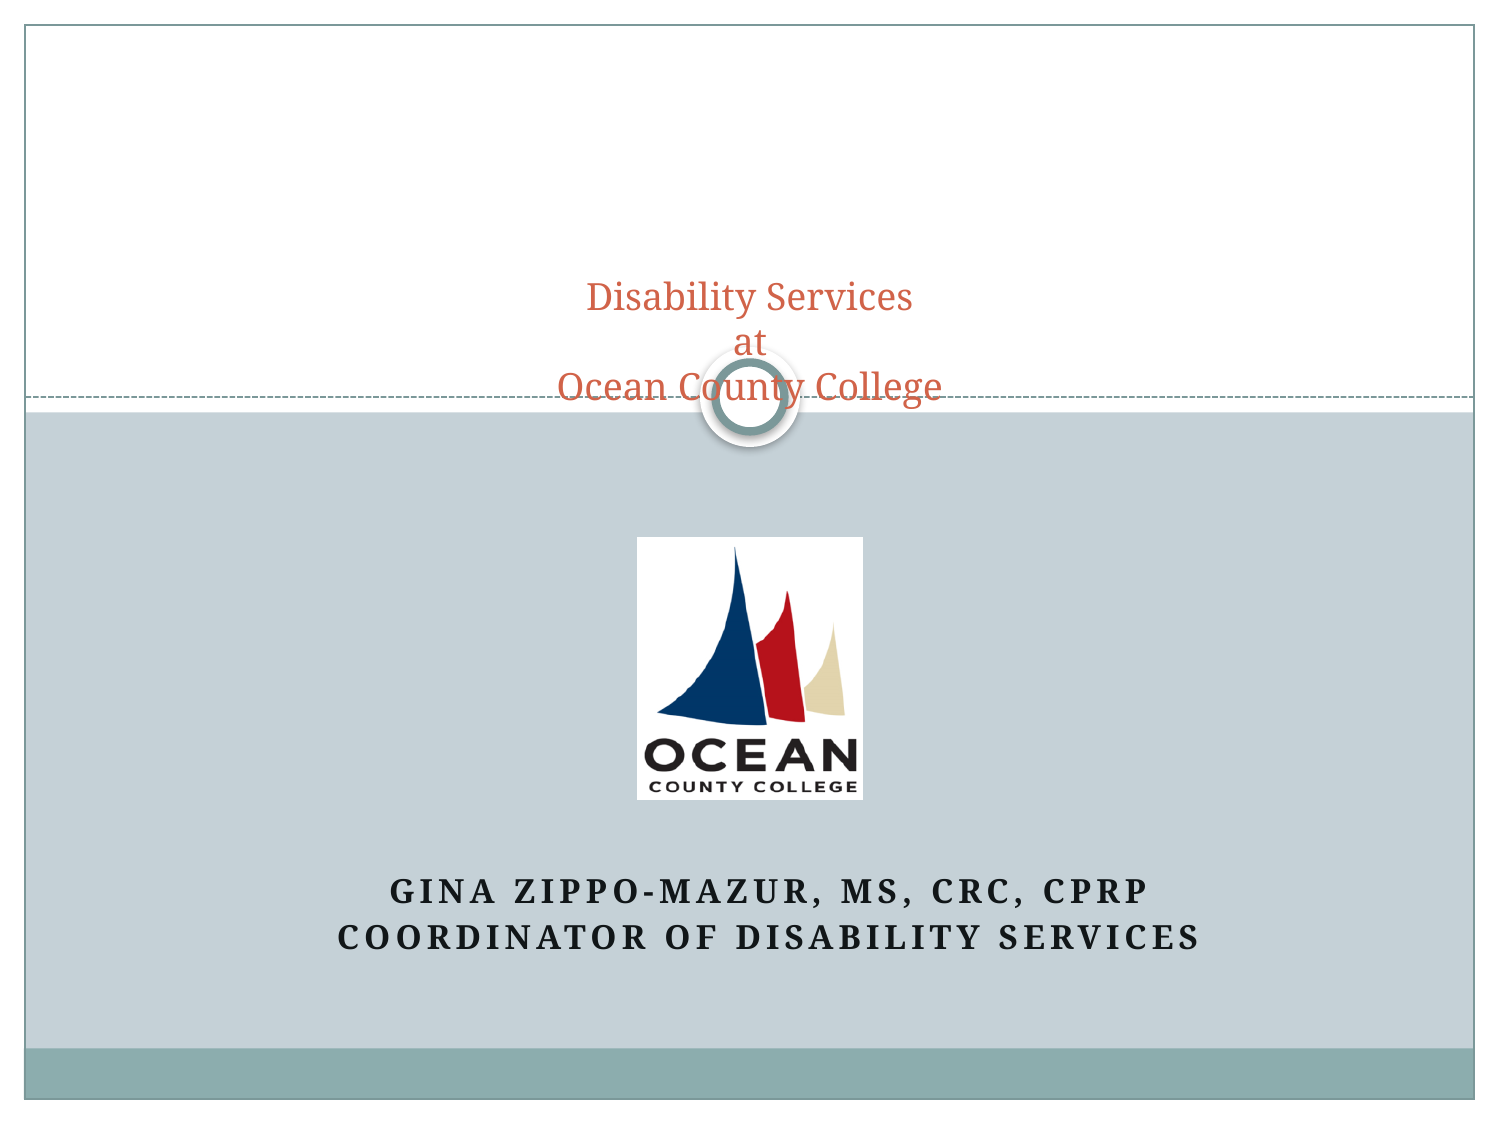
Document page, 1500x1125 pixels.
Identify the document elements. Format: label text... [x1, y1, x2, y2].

subtitle Gina Zippo-Mazur, MS, CRC, CPRP Coordinator of Disability Services [300, 862, 1237, 1113]
picture [637, 537, 863, 801]
title Disability Services at Ocean County College [280, 37, 1220, 475]
